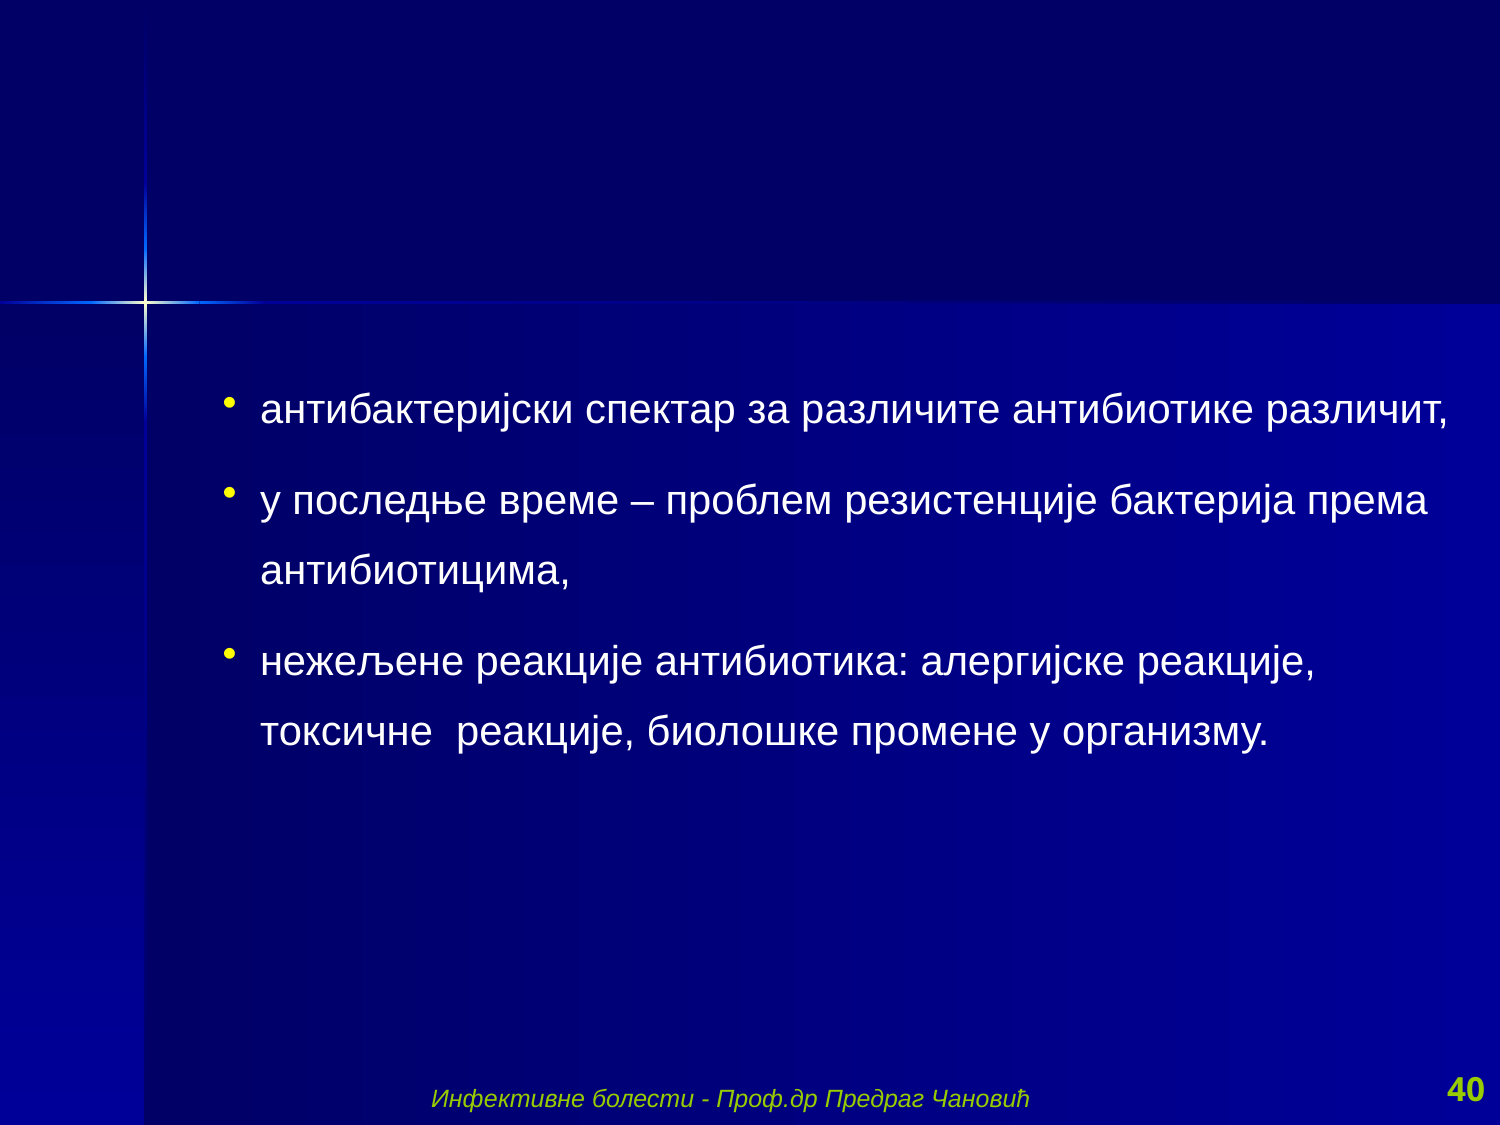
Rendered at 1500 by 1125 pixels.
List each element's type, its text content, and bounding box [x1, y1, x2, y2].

slide_number 40 [1354, 1059, 1500, 1125]
footer Инфективне болести - Проф.др Предраг Чановић [412, 1074, 1051, 1125]
text_box антибактеријски спектар за различите антибиотике различит, у последње време – проблем резистенције бактерија према антибиотицима, нежељене реакције антибиотика: алергијске реакције, токсичне реакције, биолошке промене у организму. [207, 354, 1475, 761]
